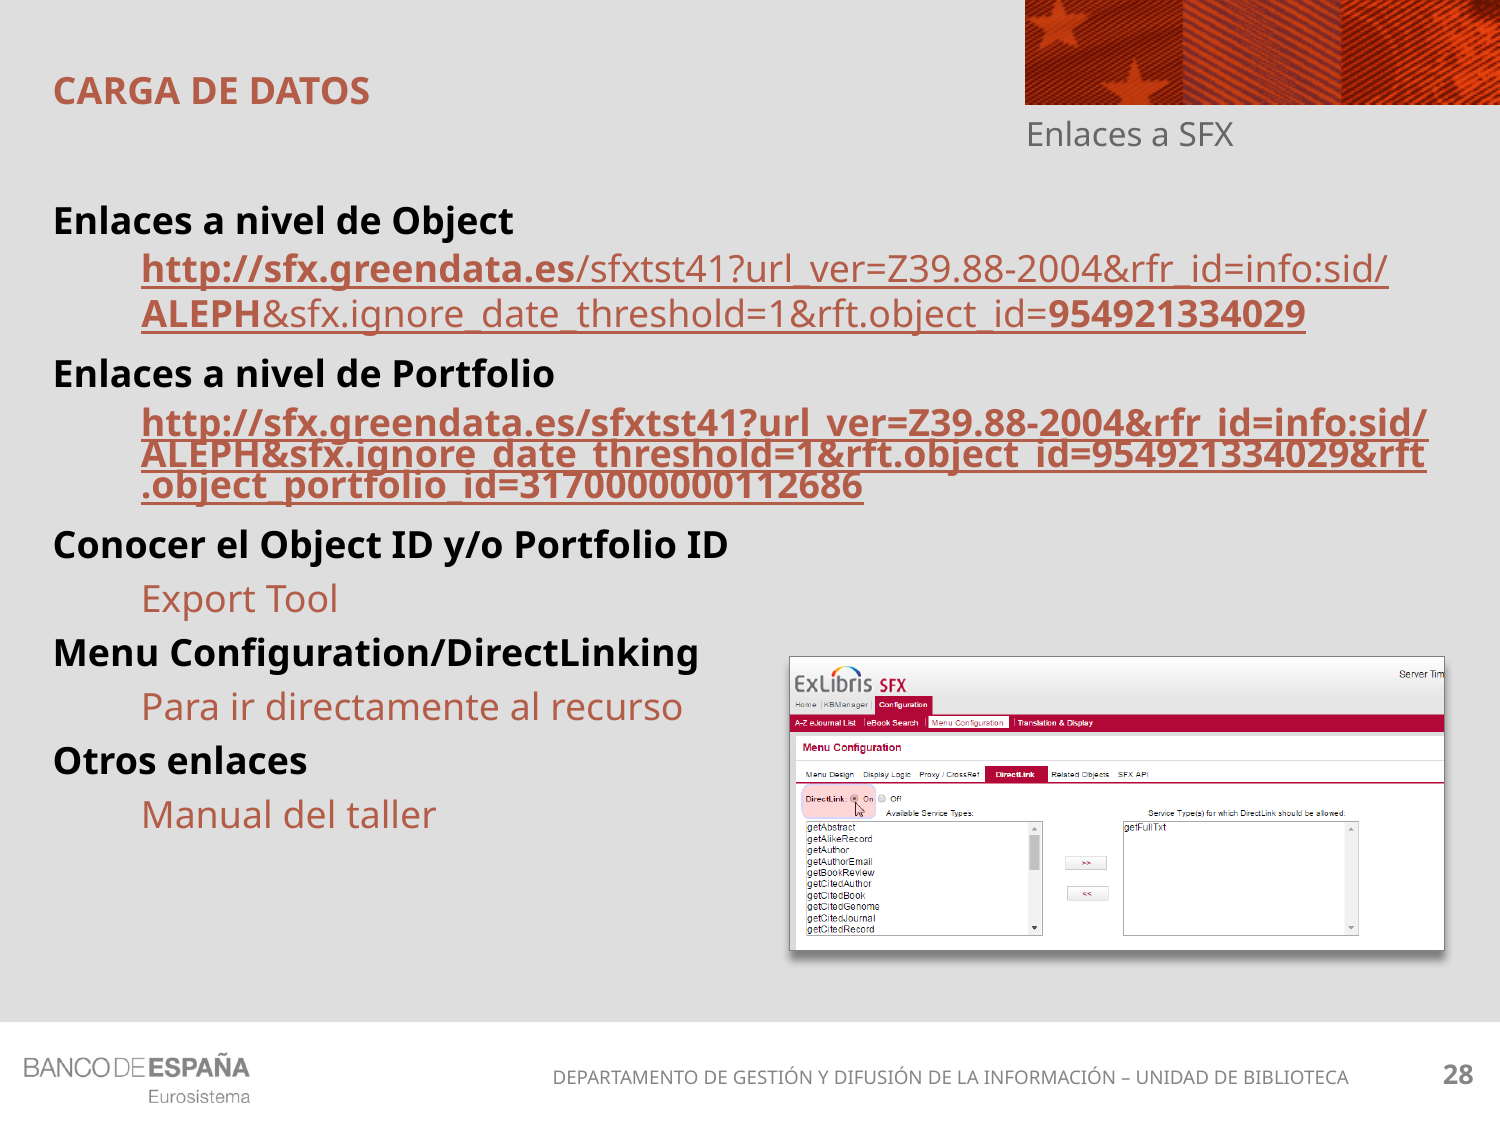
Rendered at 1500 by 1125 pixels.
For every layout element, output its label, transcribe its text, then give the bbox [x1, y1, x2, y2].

list Enlaces a SFX [1025, 108, 1500, 164]
picture [24, 1052, 250, 1103]
picture [1025, 0, 1500, 105]
slide_number 28 [1415, 1050, 1474, 1098]
list Enlaces a nivel de Object http://sfx.greendata.es/sfxtst41?url_ver=Z39.88-2004&rfr_id=info:sid/ALEPH&sfx.ignore_date_threshold=1&rft.object_id=954921334029 Enlaces a nivel de Portfolio http://sfx.greendata.es/sfxtst41?url_ver=Z39.88-2004&rfr_id=info:sid/ALEPH&sfx.ignore_date_threshold=1&rft.object_id=954921334029&rft.object_portfolio_id=3170000000112686 Conocer el Object ID y/o Portfolio ID Export Tool Menu Configuration/DirectLinking Para ir directamente al recurso Otros enlaces Manual del taller [37, 190, 1445, 1038]
picture [788, 656, 1445, 951]
title CARGA DE DATOS [37, 18, 1011, 162]
